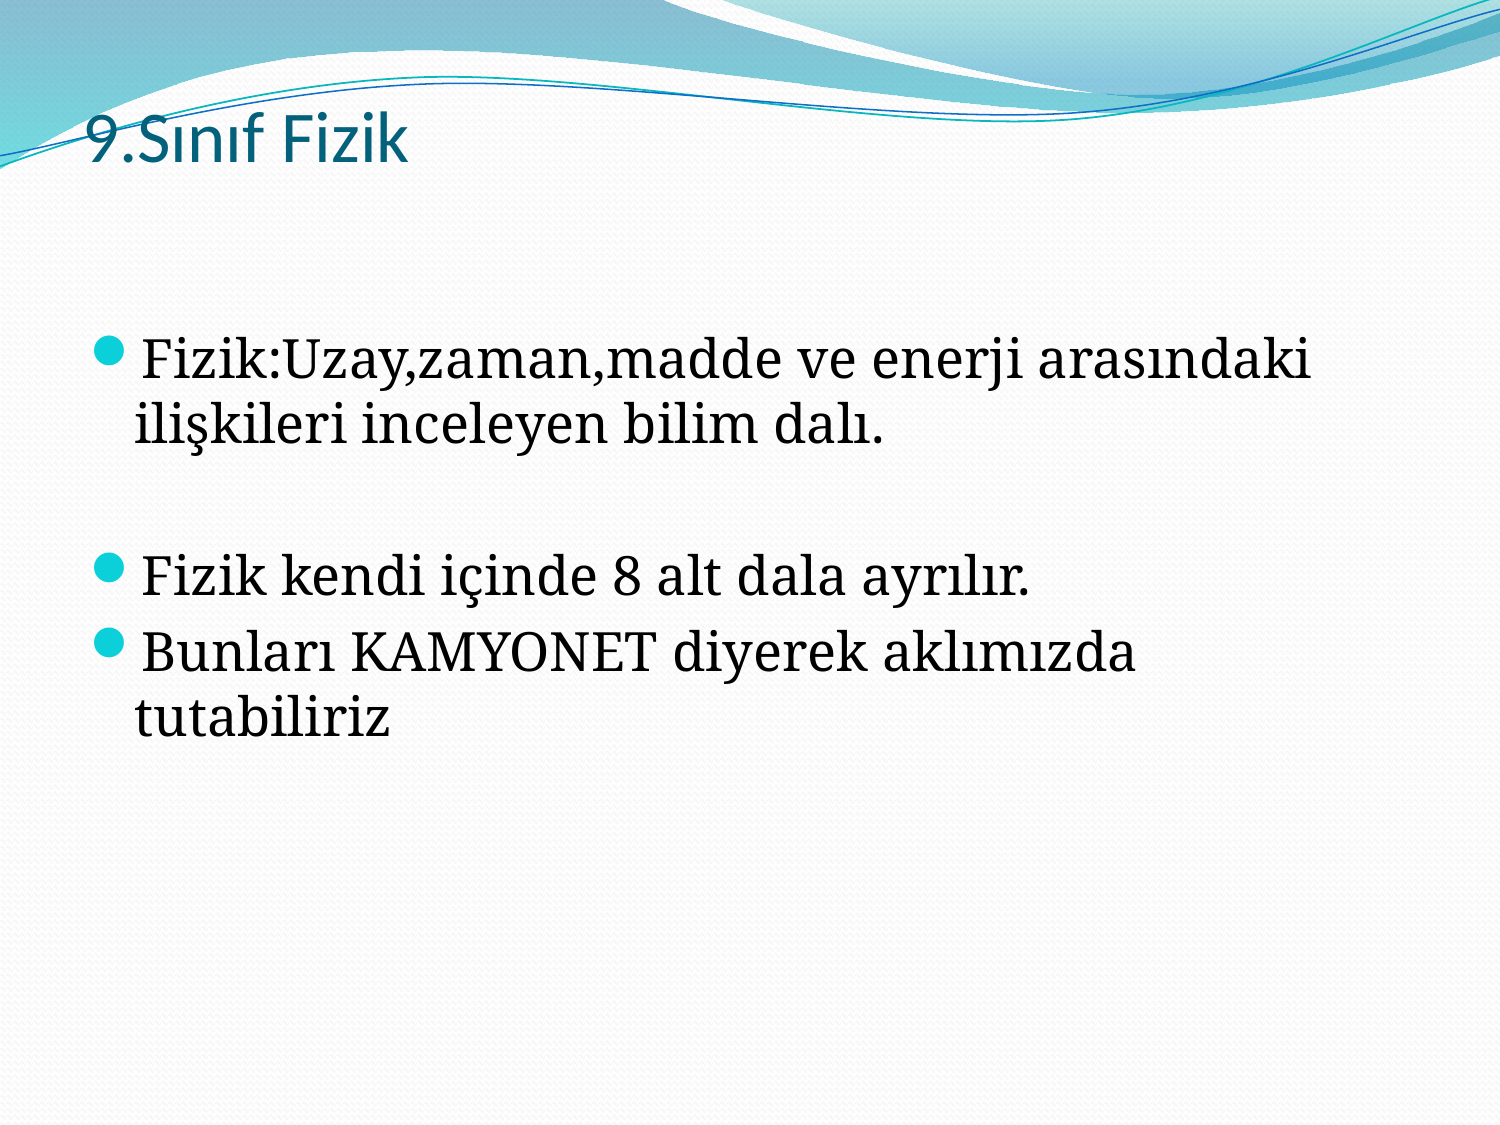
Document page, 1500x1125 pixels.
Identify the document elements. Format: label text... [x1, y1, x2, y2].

list Fizik:Uzay,zaman,madde ve enerji arasındaki ilişkileri inceleyen bilim dalı. Fizik kendi içinde 8 alt dala ayrılır. Bunları KAMYONET diyerek aklımızda tutabiliriz [75, 317, 1425, 1038]
title 9.Sınıf Fizik [82, 82, 1432, 178]
